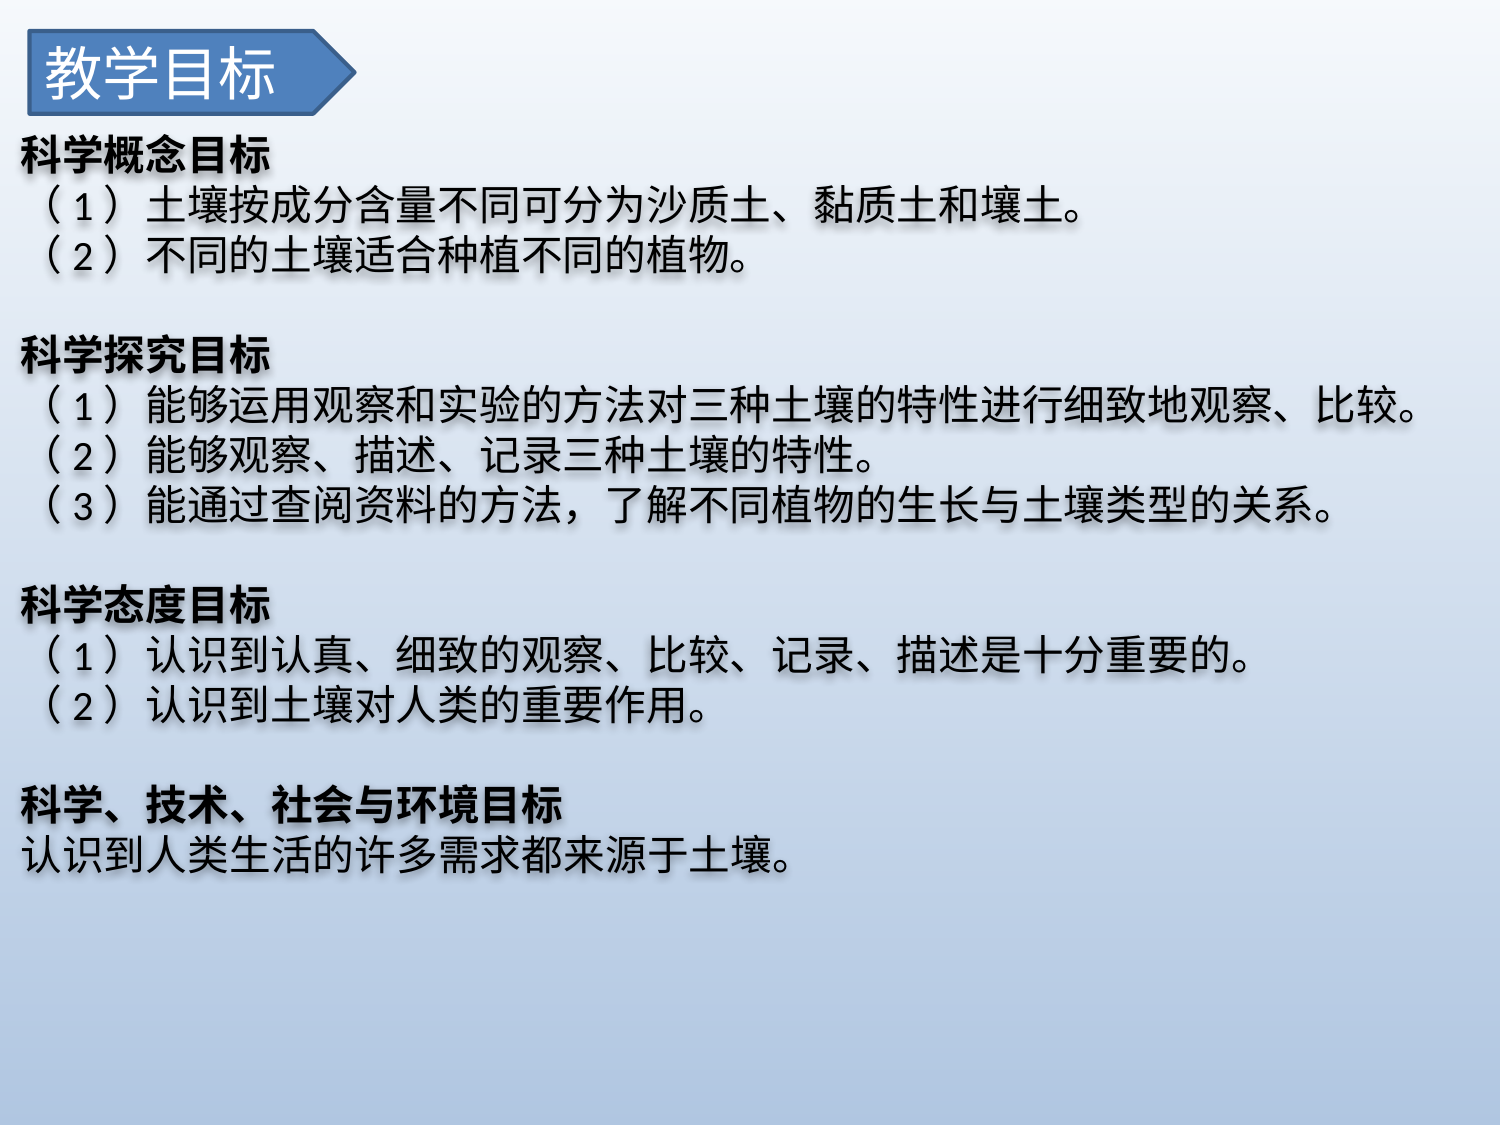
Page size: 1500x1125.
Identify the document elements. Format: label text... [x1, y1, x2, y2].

text_box 科学概念目标 （1）土壤按成分含量不同可分为沙质土、黏质土和壤土。 （2）不同的土壤适合种植不同的植物。 科学探究目标 （1）能够运用观察和实验的方法对三种土壤的特性进行细致地观察、比较。 （2）能够观察、描述、记录三种土壤的特性。 （3）能通过查阅资料的方法，了解不同植物的生长与土壤类型的关系。 科学态度目标 （1）认识到认真、细致的观察、比较、记录、描述是十分重要的。 （2）认识到土壤对人类的重要作用。 科学、技术、社会与环境目标 认识到人类生活的许多需求都来源于土壤。 [5, 121, 1432, 887]
text_box 教学目标 [27, 28, 357, 116]
